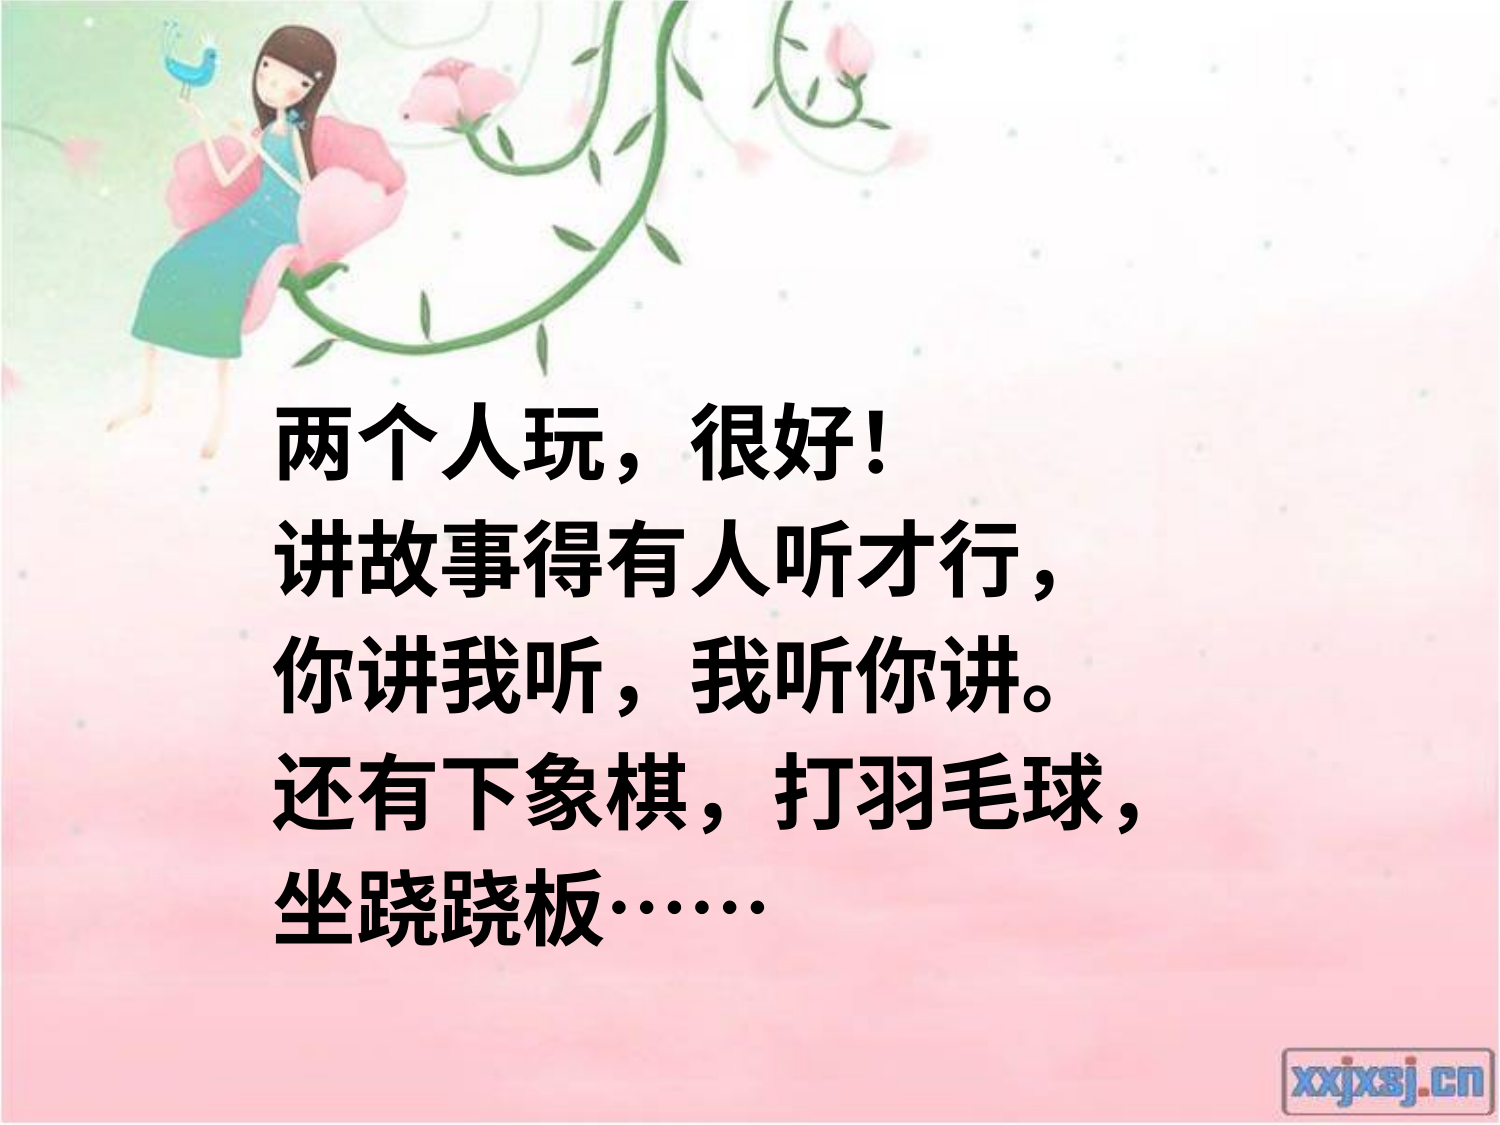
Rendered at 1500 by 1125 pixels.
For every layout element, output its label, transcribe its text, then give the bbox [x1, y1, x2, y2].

picture [0, 0, 1500, 1125]
list 两个人玩，很好！ 讲故事得有人听才行， 你讲我听，我听你讲。 还有下象棋，打羽毛球， 坐跷跷板…… [257, 382, 1273, 1125]
